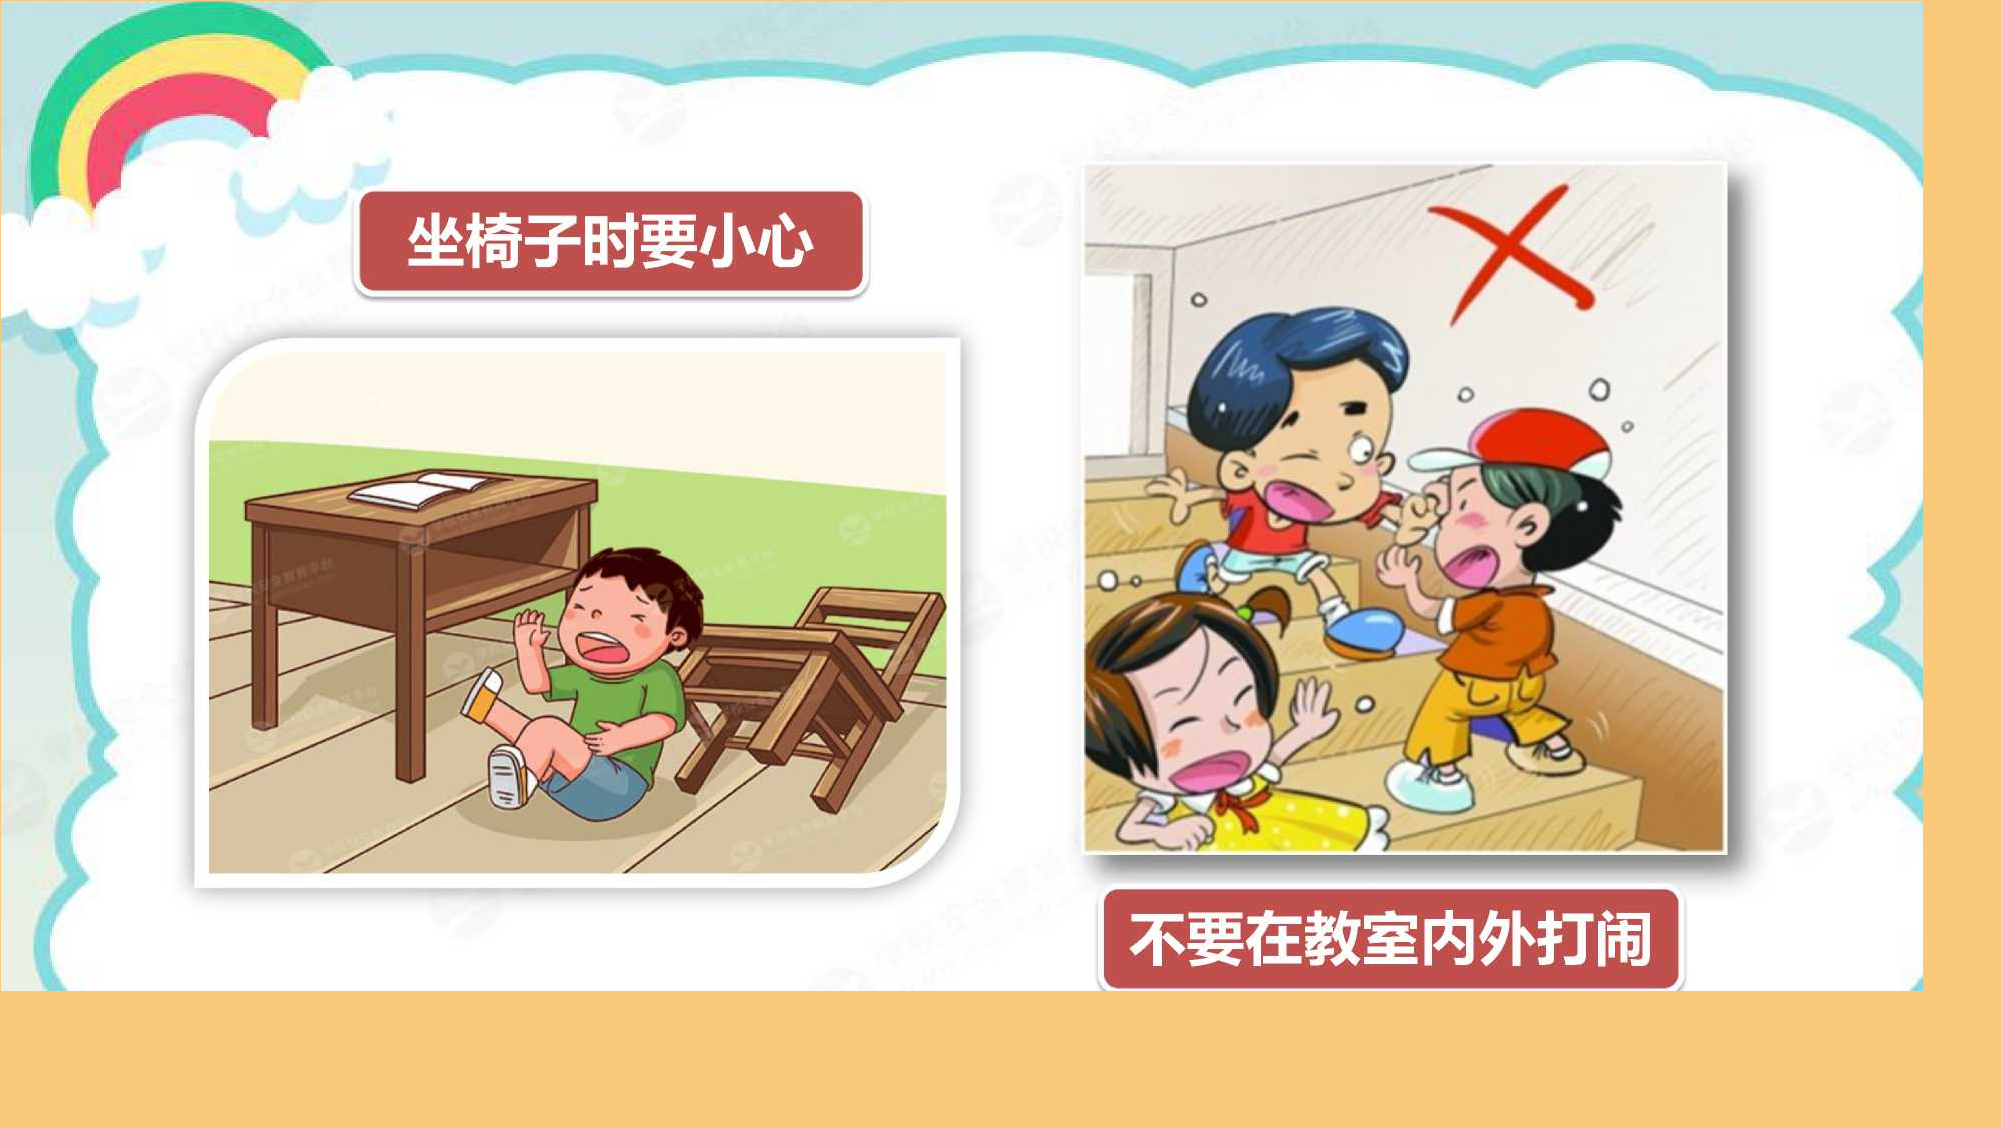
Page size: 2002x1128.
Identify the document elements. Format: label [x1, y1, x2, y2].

picture [0, 1, 1924, 992]
